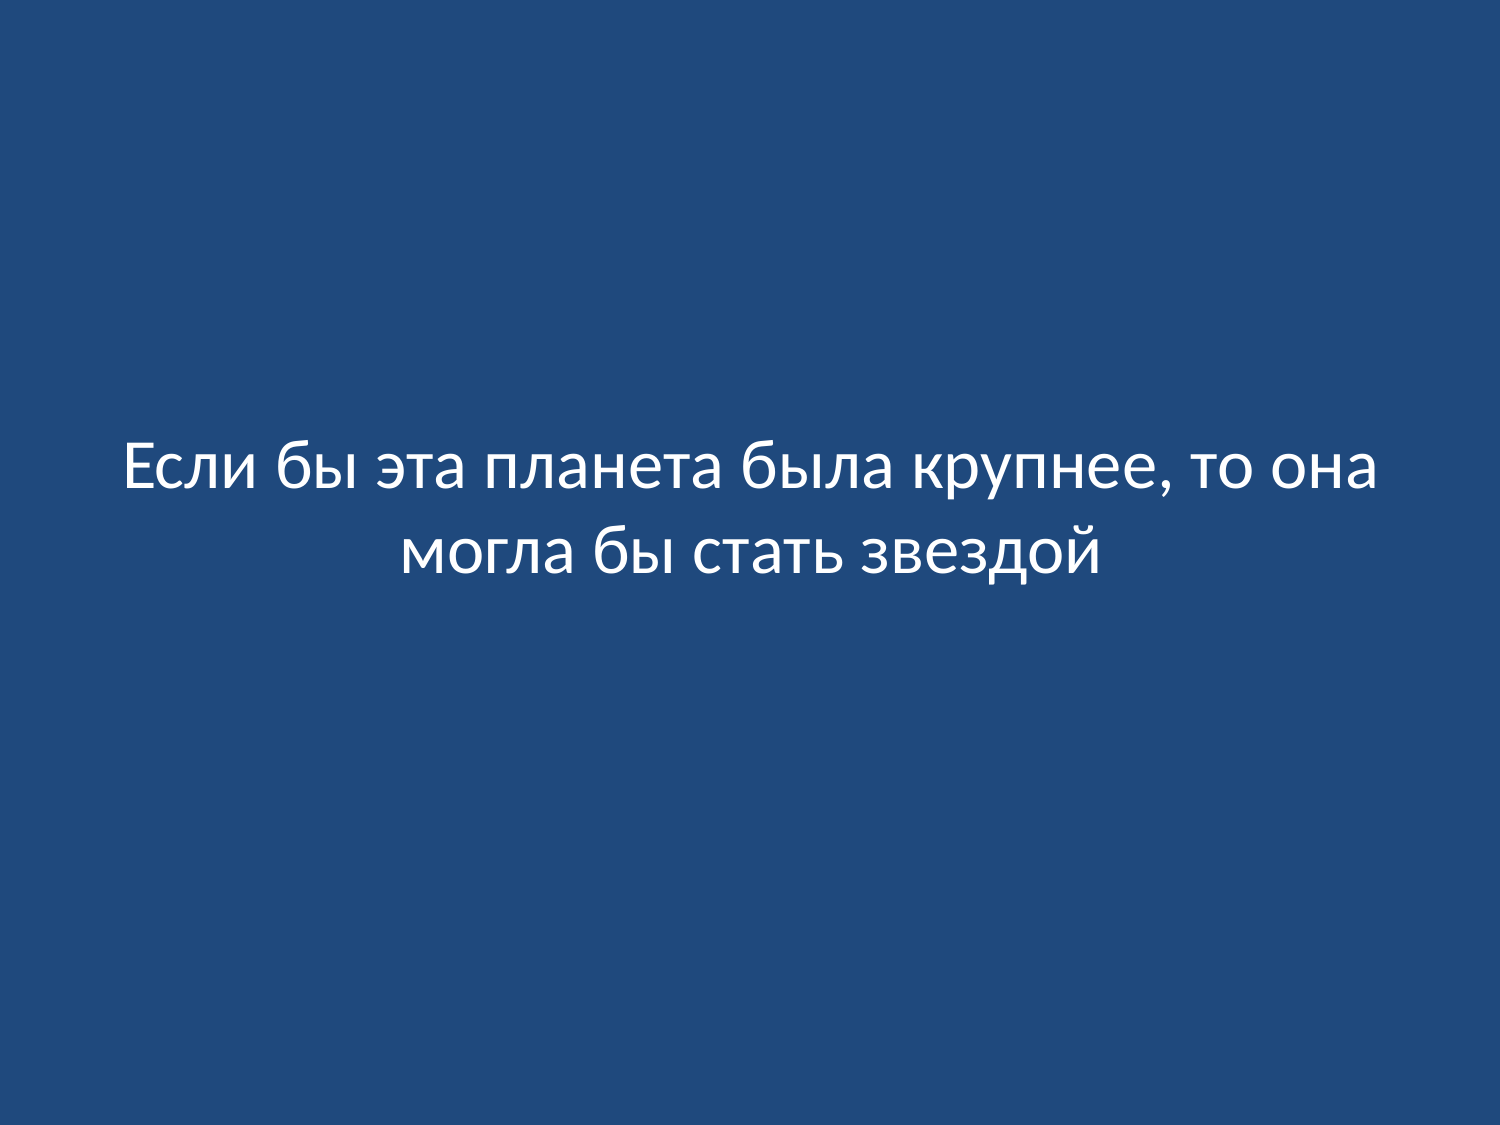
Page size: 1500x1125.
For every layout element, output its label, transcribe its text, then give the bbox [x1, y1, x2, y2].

title Если бы эта планета была крупнее, то она могла бы стать звездой [76, 408, 1427, 597]
